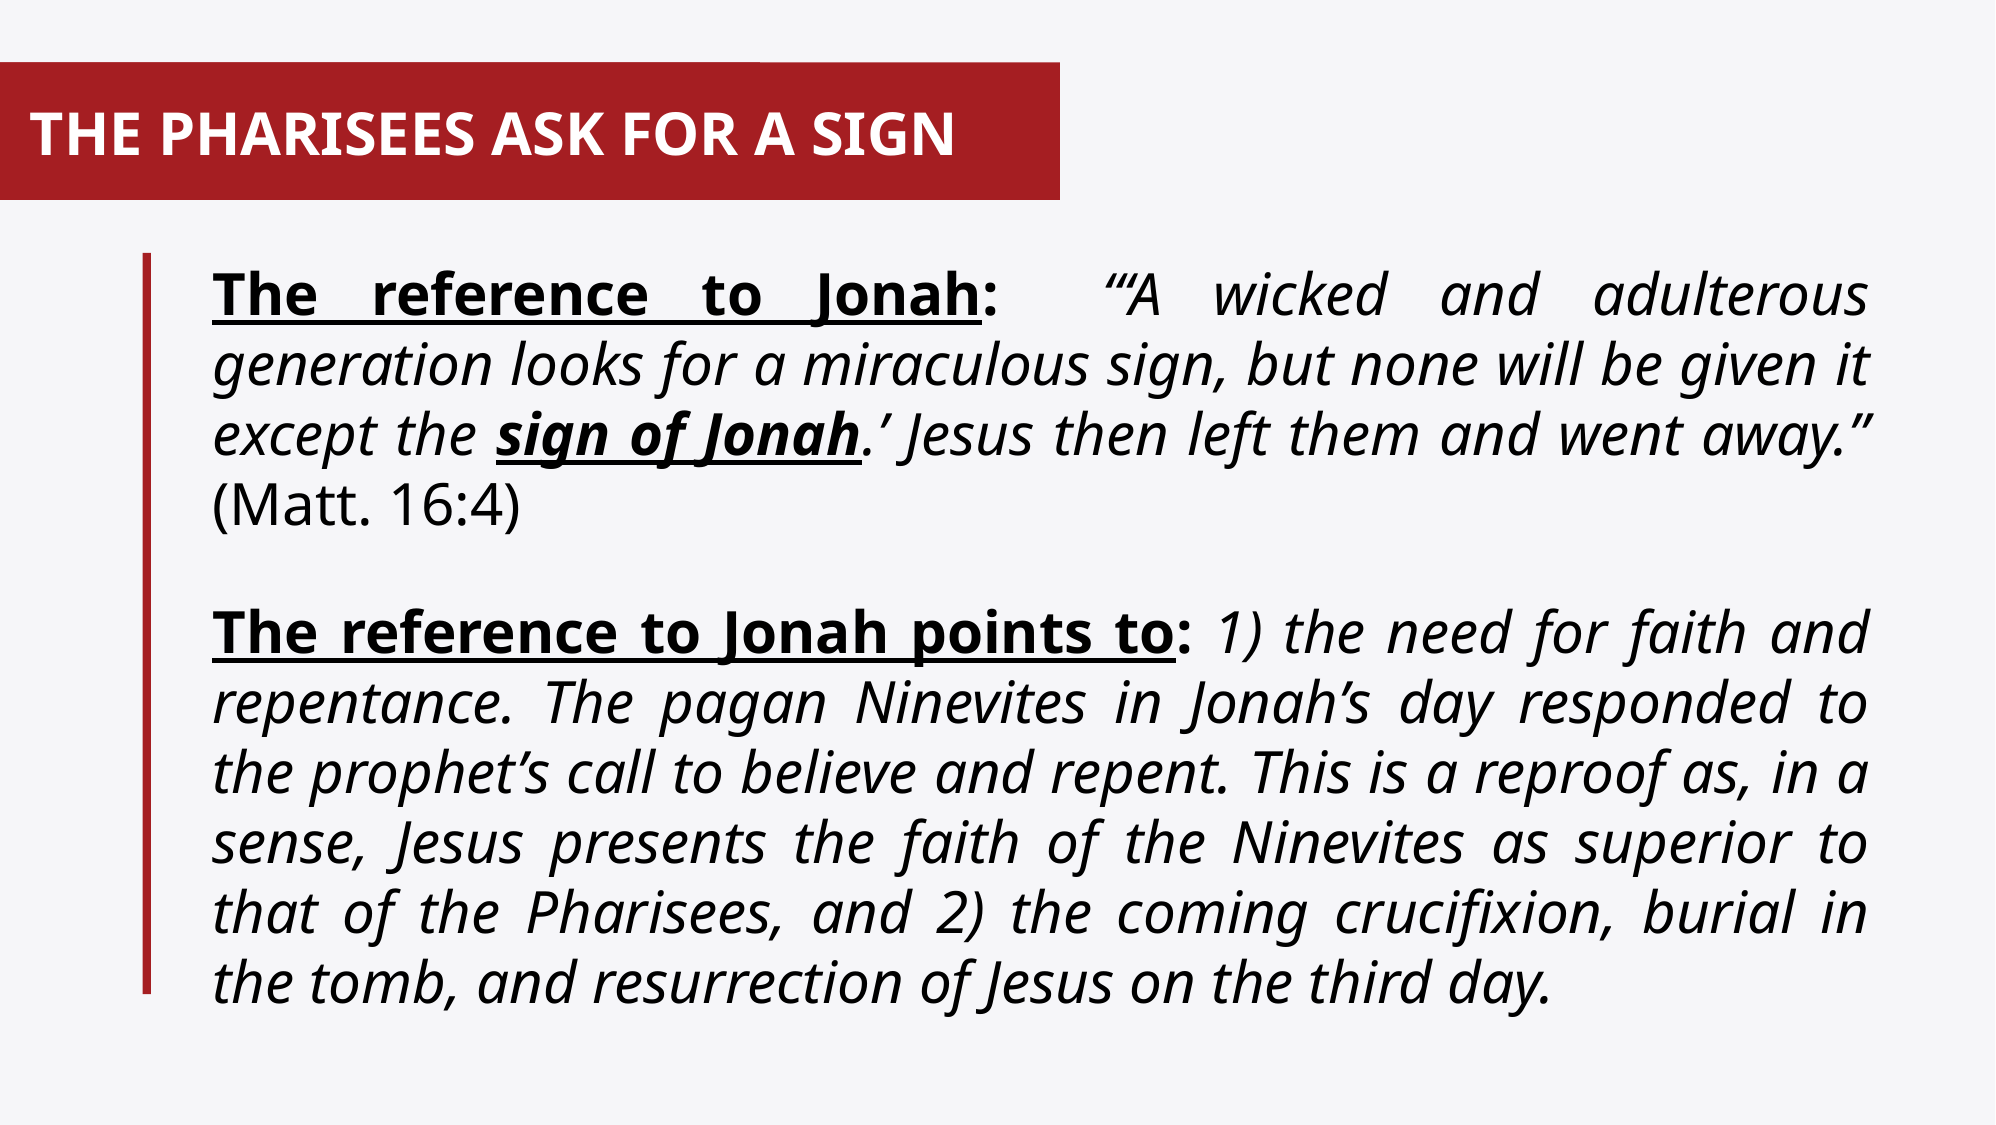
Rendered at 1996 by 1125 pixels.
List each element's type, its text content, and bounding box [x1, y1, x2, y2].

subtitle The reference to Jonah: “‘A wicked and adulterous generation looks for a miraculous sign, but none will be given it except the sign of Jonah.’ Jesus then left them and went away.” (Matt. 16:4) The reference to Jonah points to: 1) the need for faith and repentance. The pagan Ninevites in Jonah’s day responded to the prophet’s call to believe and repent. This is a reproof as, in a sense, Jesus presents the faith of the Ninevites as superior to that of the Pharisees, and 2) the coming crucifixion, burial in the tomb, and resurrection of Jesus on the third day. [197, 249, 1885, 1100]
title THE PHARISEES ASK FOR A SIGN [0, 62, 1060, 200]
